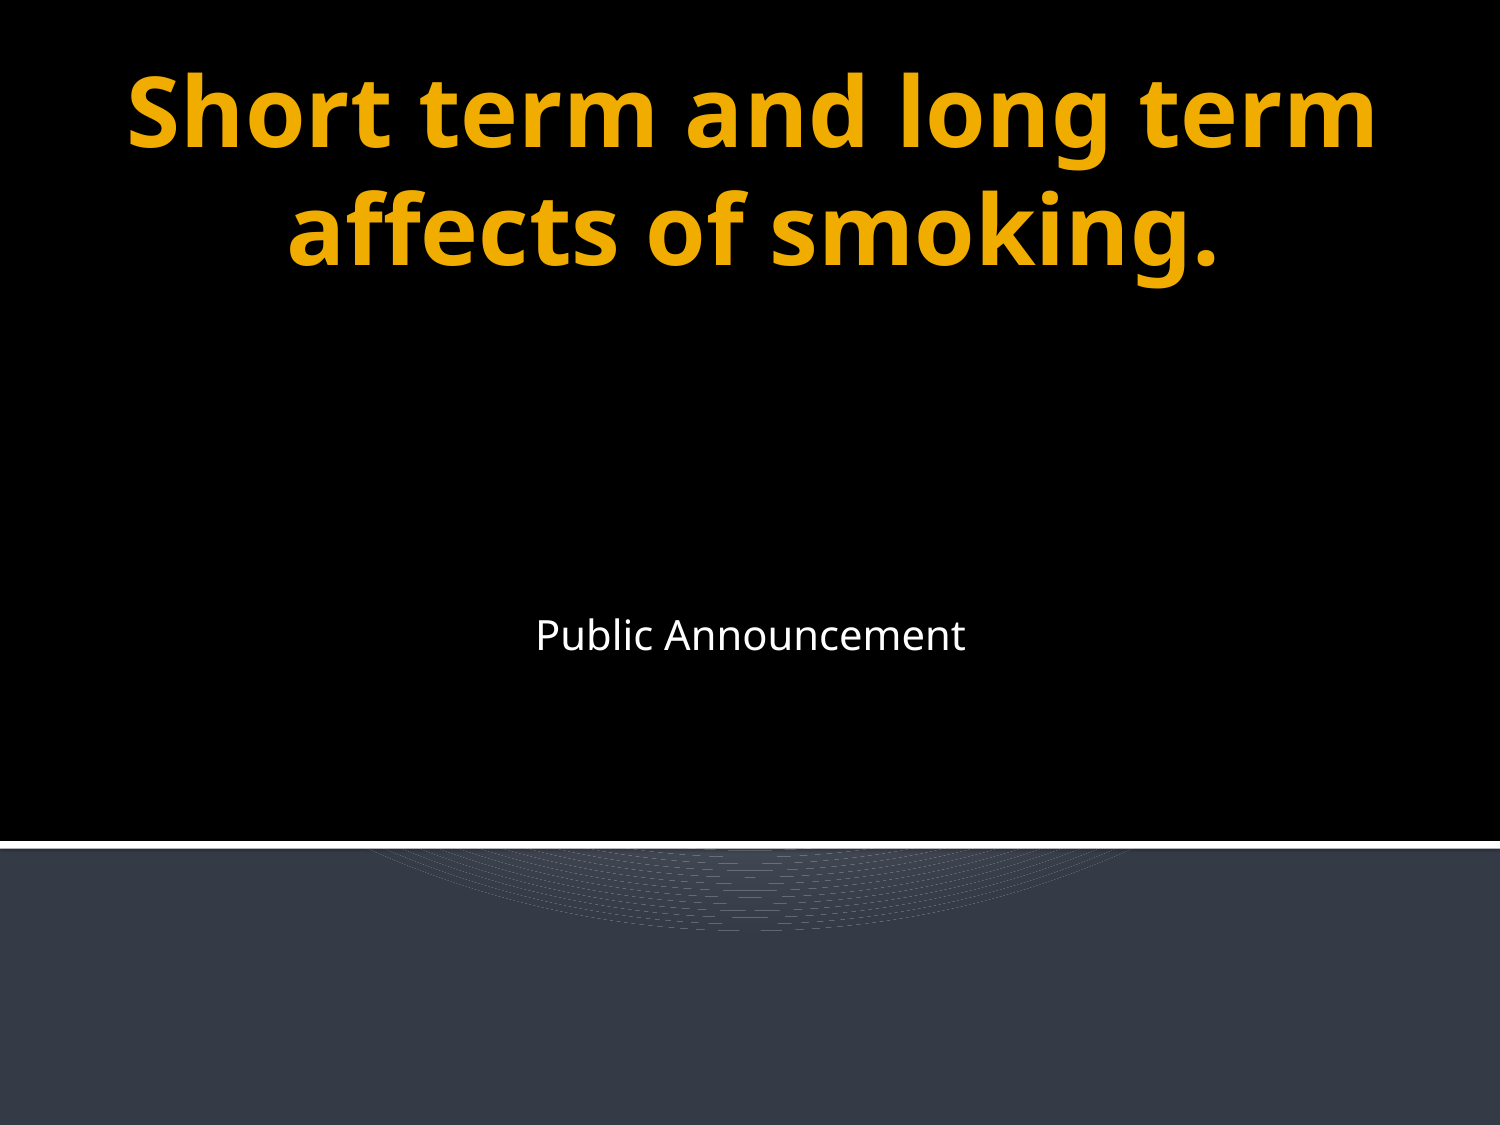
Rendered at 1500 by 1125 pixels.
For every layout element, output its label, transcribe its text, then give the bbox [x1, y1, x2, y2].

title Short term and long term affects of smoking. [87, 50, 1413, 325]
subtitle Public Announcement [87, 587, 1413, 659]
